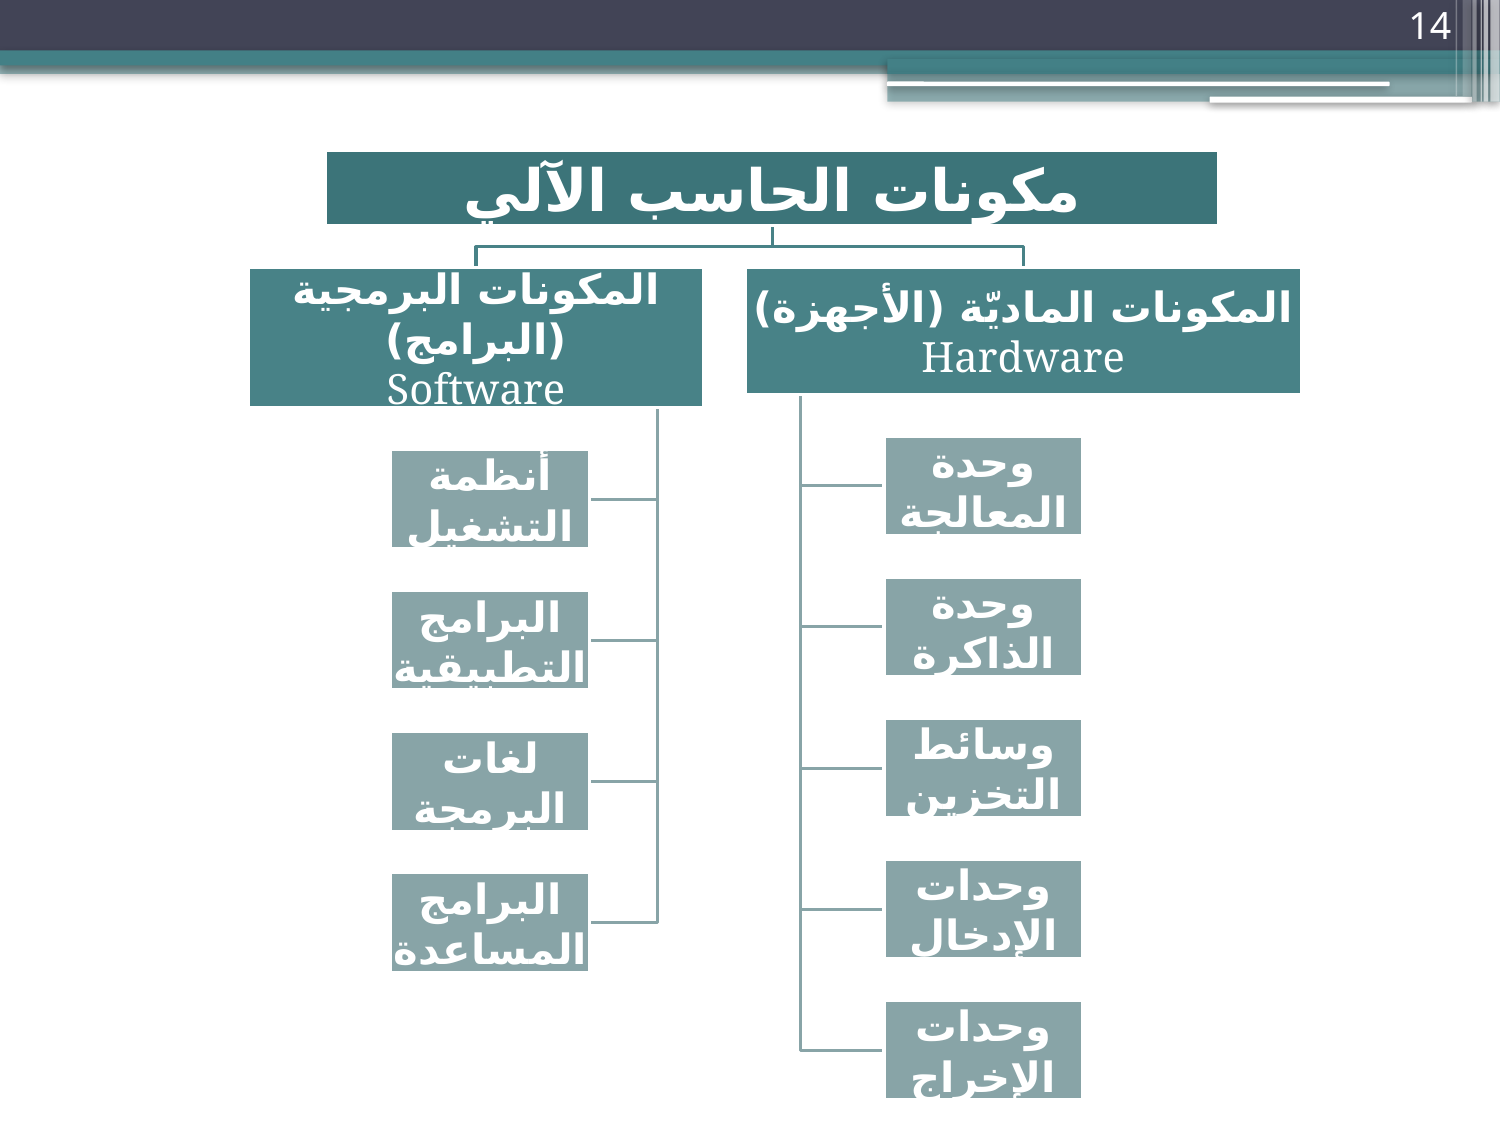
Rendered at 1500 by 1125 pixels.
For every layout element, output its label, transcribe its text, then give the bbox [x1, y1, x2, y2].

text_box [112, 149, 1438, 1101]
slide_number 14 [1341, 0, 1466, 61]
